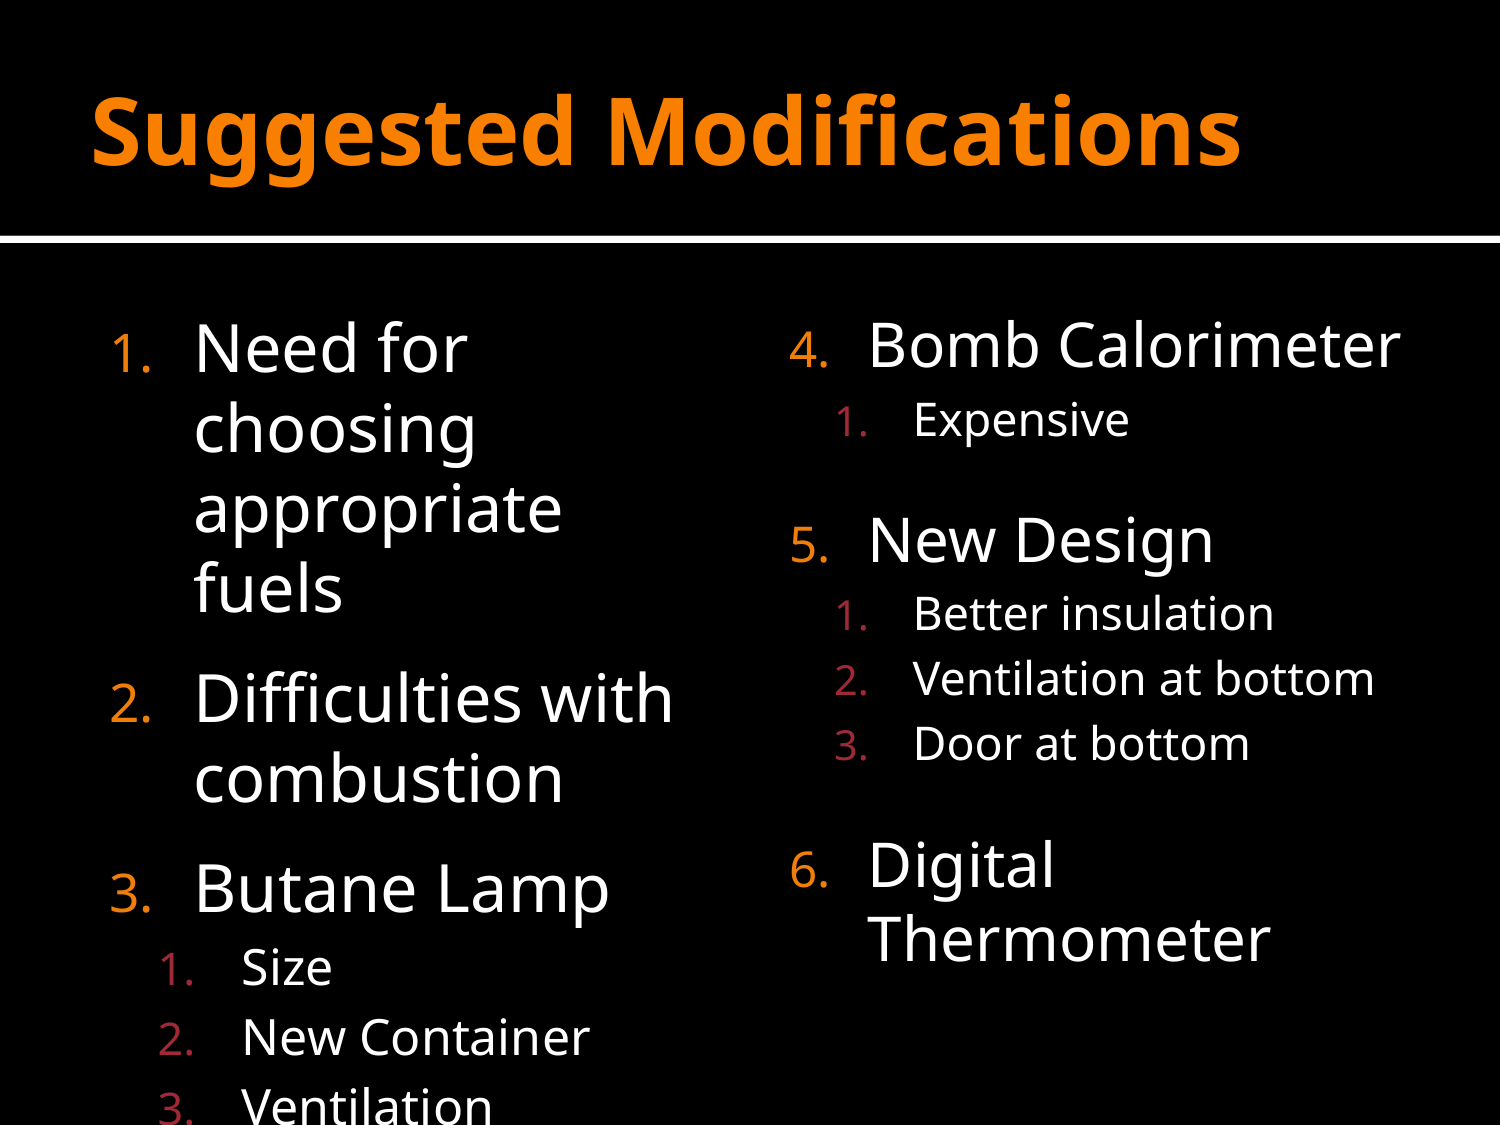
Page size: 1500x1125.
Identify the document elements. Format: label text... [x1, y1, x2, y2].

list Bomb Calorimeter Expensive New Design Better insulation Ventilation at bottom Door at bottom Digital Thermometer [762, 290, 1426, 1050]
title Suggested Modifications [75, 24, 1425, 231]
list Need for choosing appropriate fuels Difficulties with combustion Butane Lamp Size New Container Ventilation [74, 290, 738, 1050]
